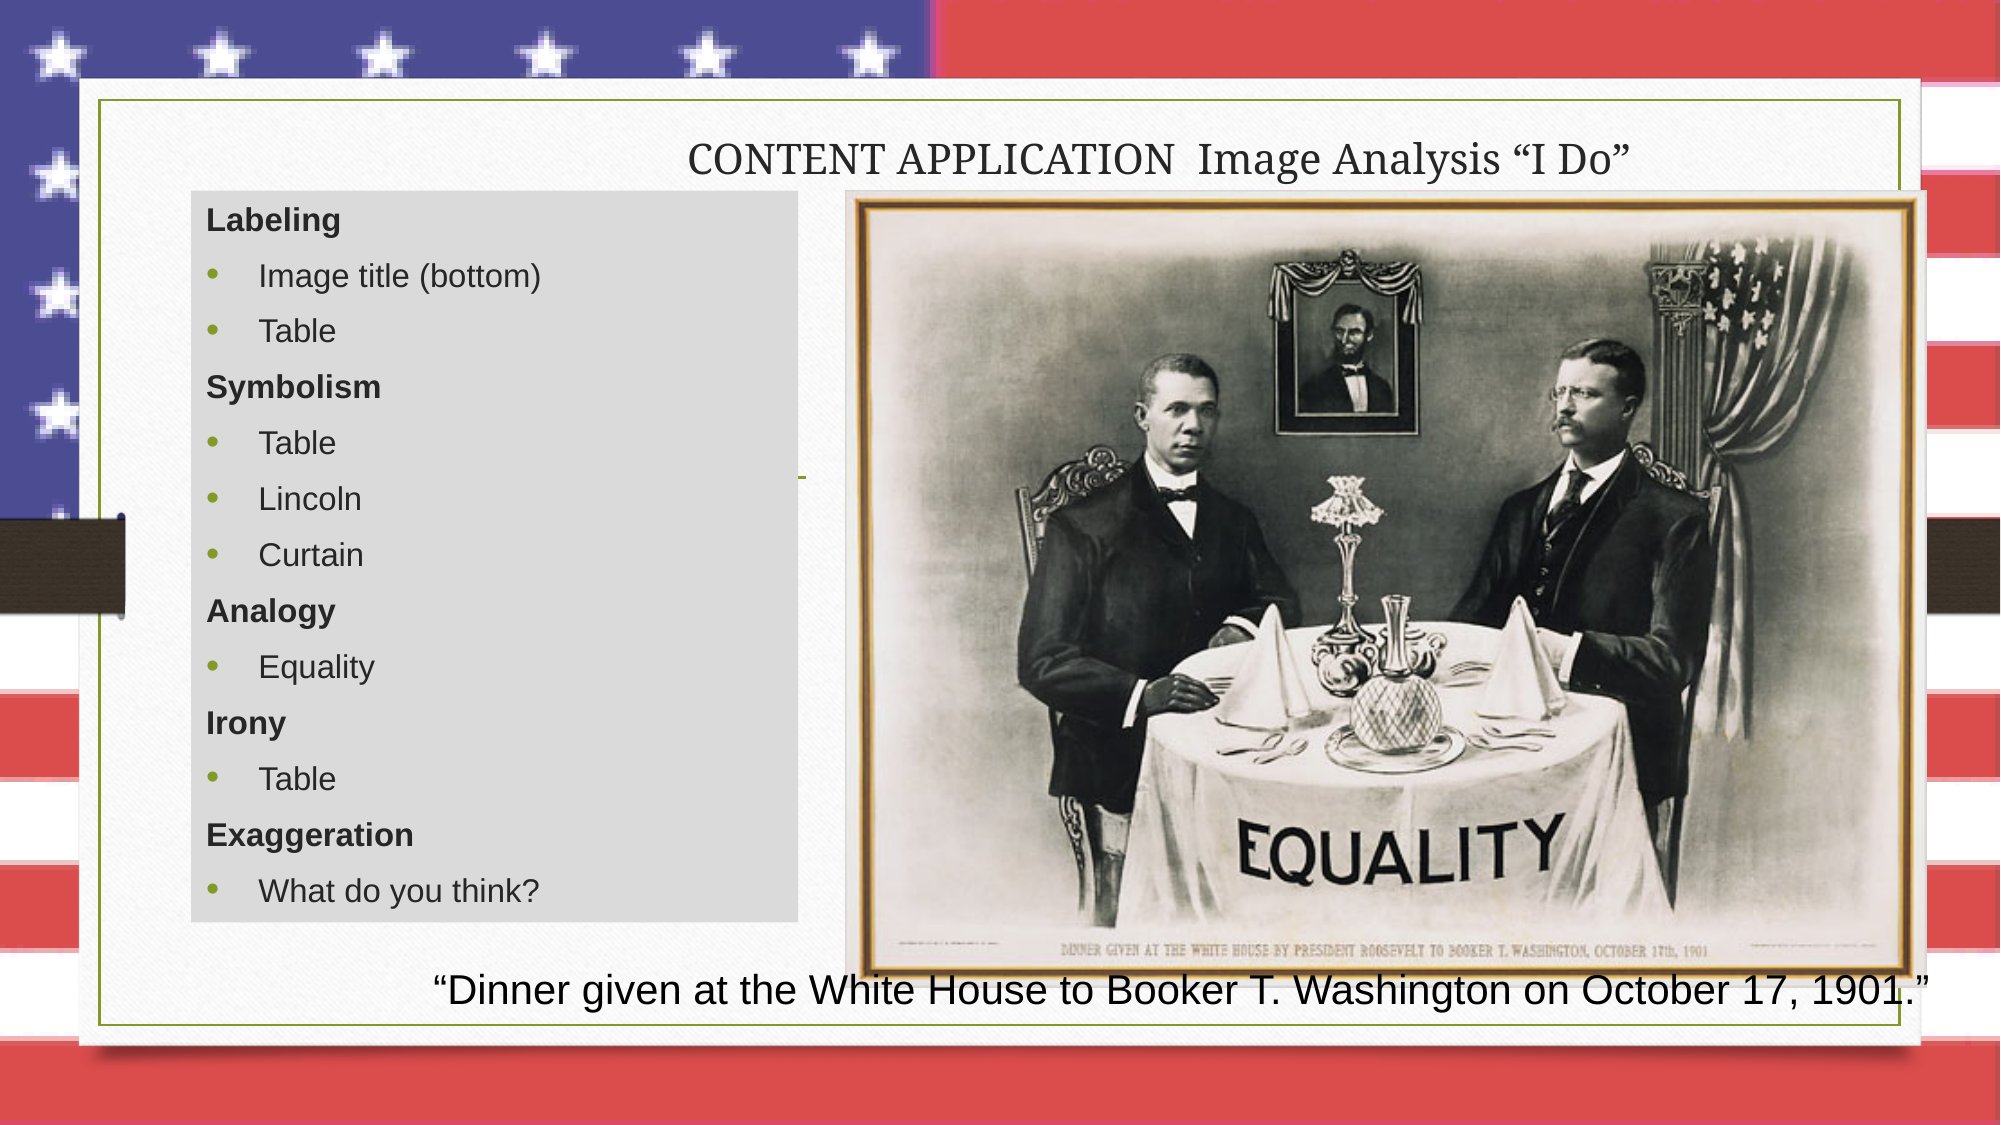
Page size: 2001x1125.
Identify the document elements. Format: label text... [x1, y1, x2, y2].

title CONTENT APPLICATION Image Analysis “I Do” [626, 89, 1692, 191]
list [845, 190, 1927, 989]
text_box “Dinner given at the White House to Booker T. Washington on October 17, 1901.” [418, 955, 1974, 1021]
list Labeling Image title (bottom) Table Symbolism Table Lincoln Curtain Analogy Equality Irony Table Exaggeration What do you think? [191, 190, 799, 923]
picture [0, 0, 2001, 1125]
